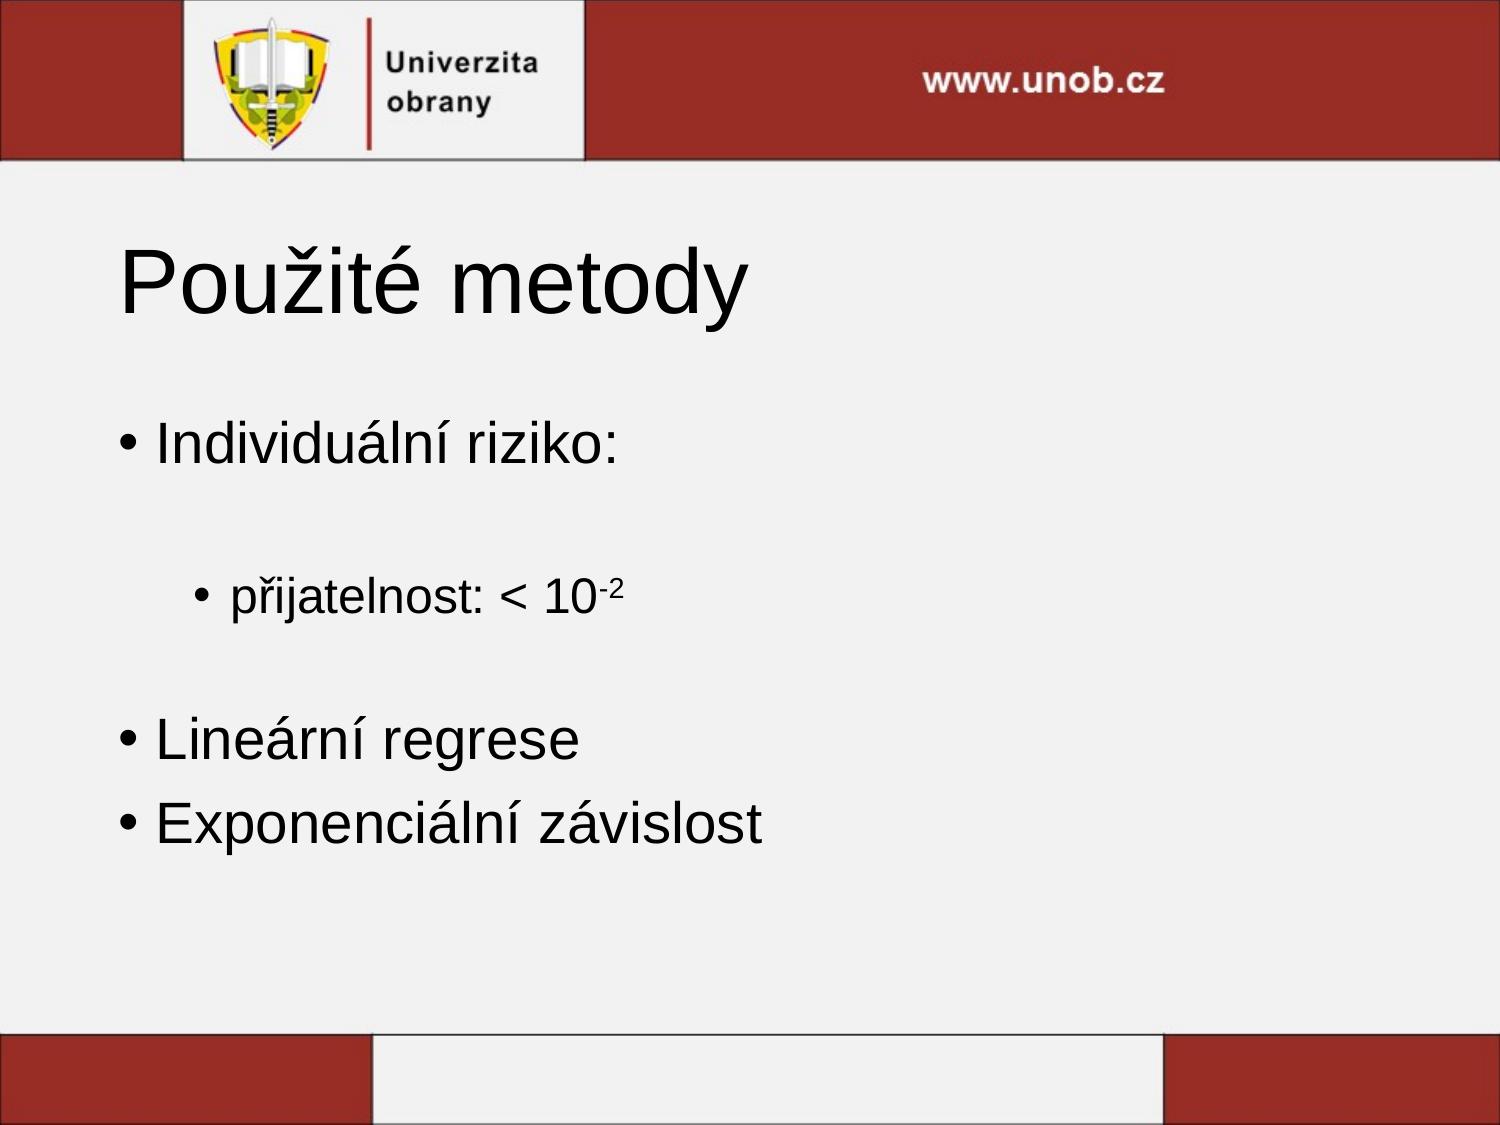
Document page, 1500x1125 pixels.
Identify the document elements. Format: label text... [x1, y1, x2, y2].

picture [0, 0, 1500, 1125]
title Použité metody [103, 175, 1397, 393]
